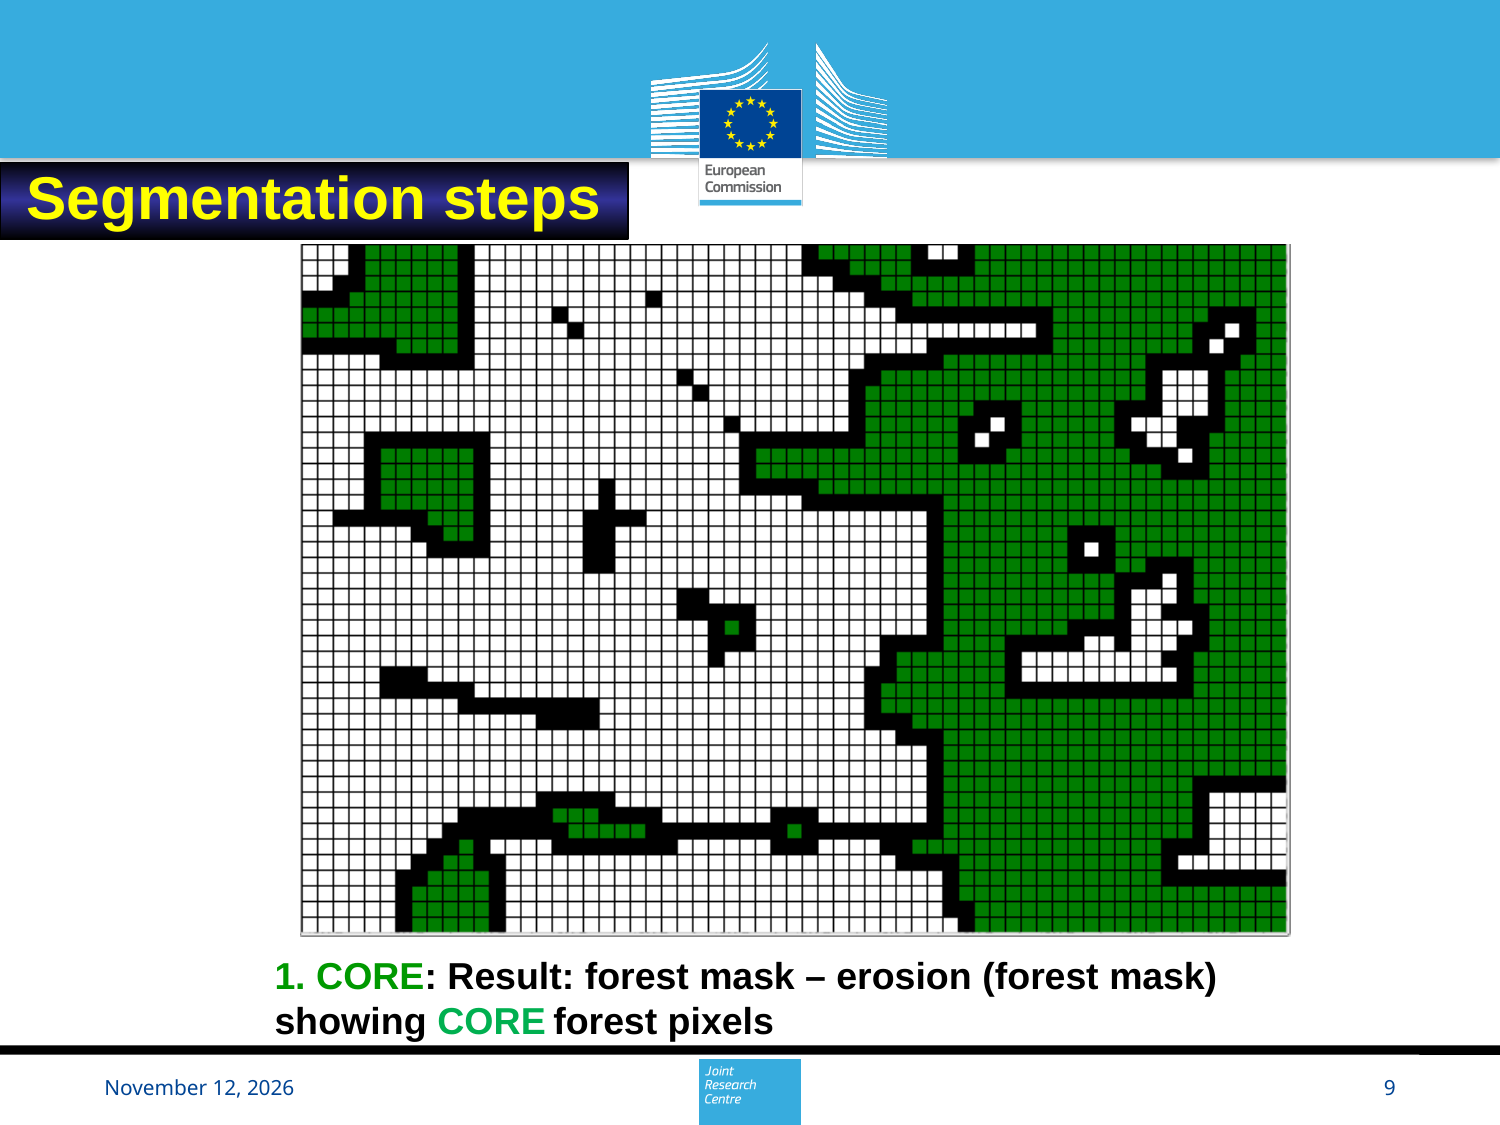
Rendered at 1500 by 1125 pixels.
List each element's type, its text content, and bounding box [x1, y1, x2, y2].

text_box Segmentation steps [0, 162, 628, 239]
text_box 1. CORE: Result: forest mask – erosion (forest mask) showing CORE forest pixels [259, 944, 1346, 1050]
slide_number 9 [1045, 1074, 1396, 1100]
picture [699, 1059, 801, 1125]
picture [299, 243, 1291, 937]
picture [651, 42, 887, 207]
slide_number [104, 1074, 455, 1100]
